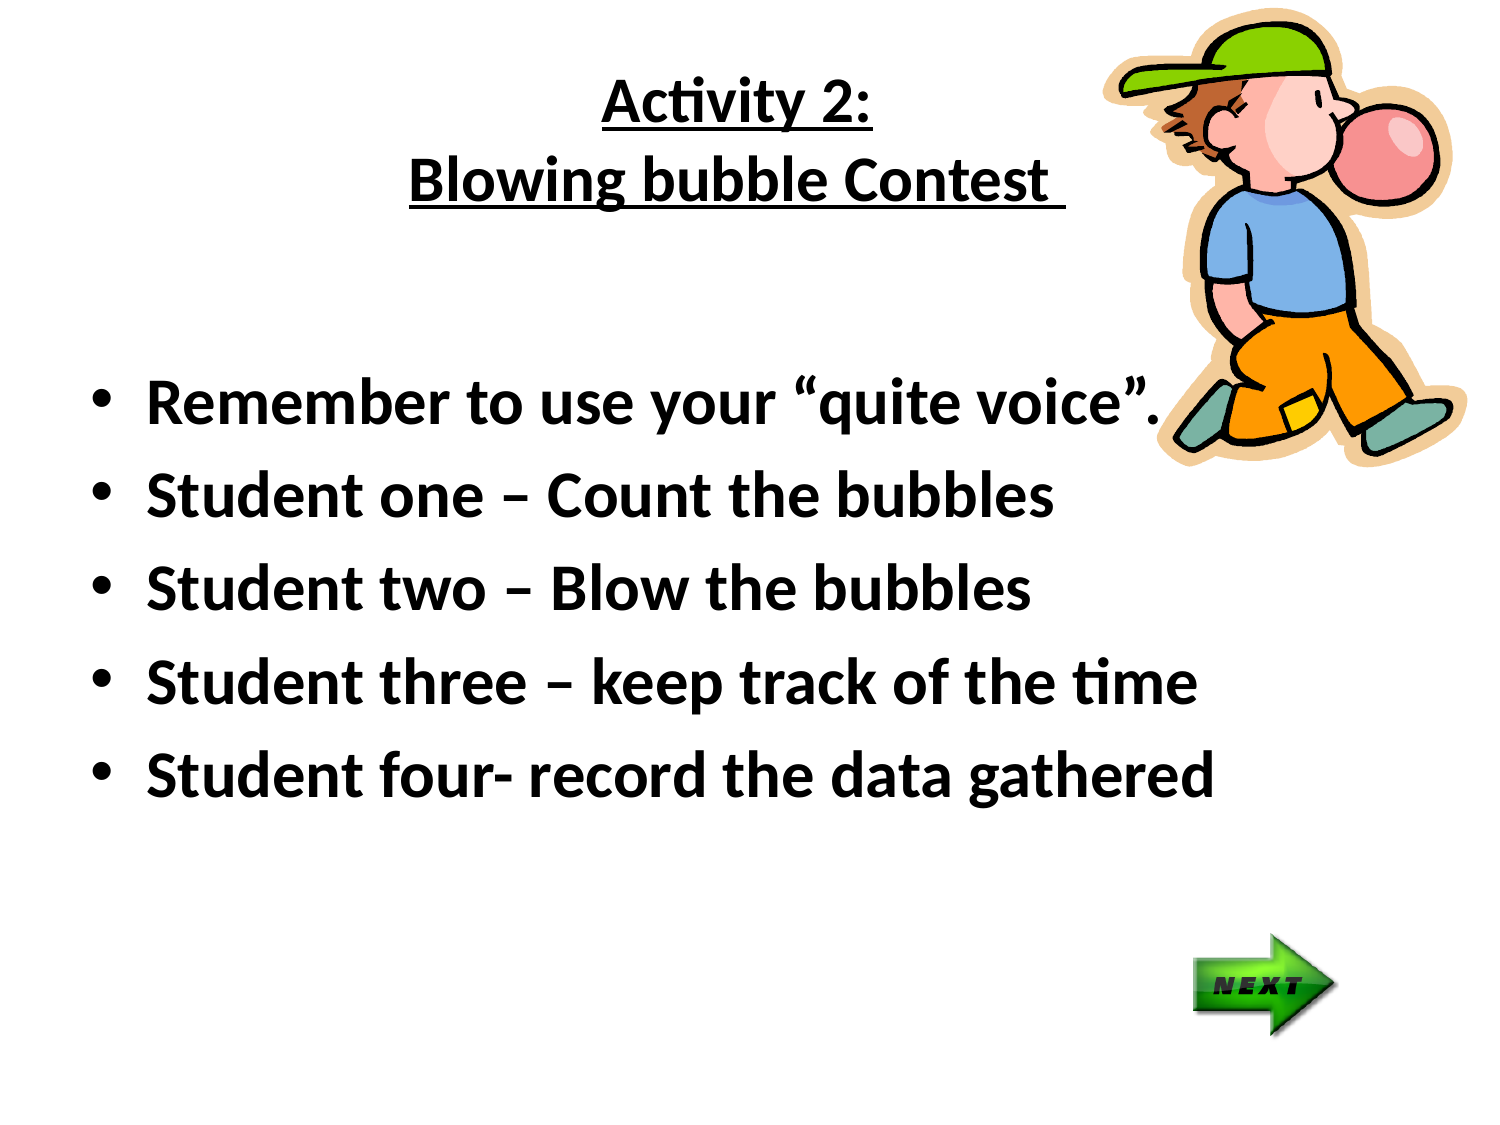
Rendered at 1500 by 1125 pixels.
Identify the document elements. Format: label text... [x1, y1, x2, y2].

title Activity 2: Blowing bubble Contest [62, 50, 1094, 300]
picture [1099, 0, 1476, 476]
list Remember to use your “quite voice”. Student one – Count the bubbles Student two – Blow the bubbles Student three – keep track of the time Student four- record the data gathered [75, 350, 1425, 1005]
picture [1187, 912, 1340, 1065]
